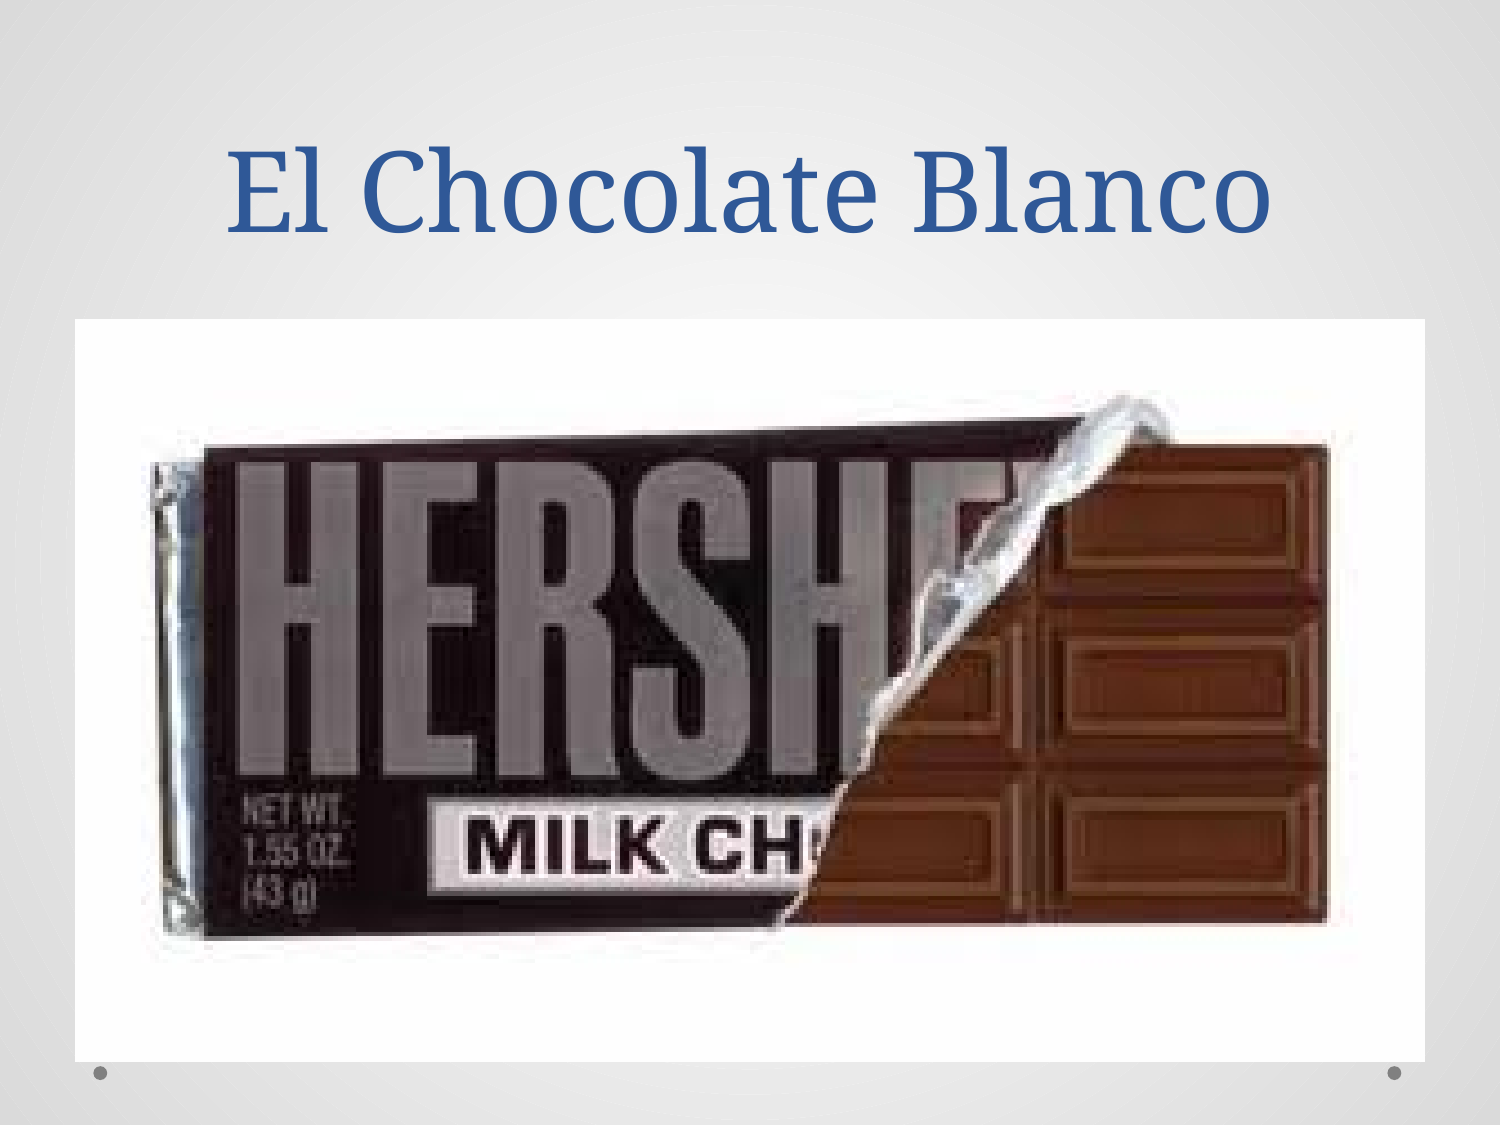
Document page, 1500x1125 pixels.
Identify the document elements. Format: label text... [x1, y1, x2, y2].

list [74, 319, 1426, 1063]
title El Chocolate Blanco [75, 0, 1425, 263]
